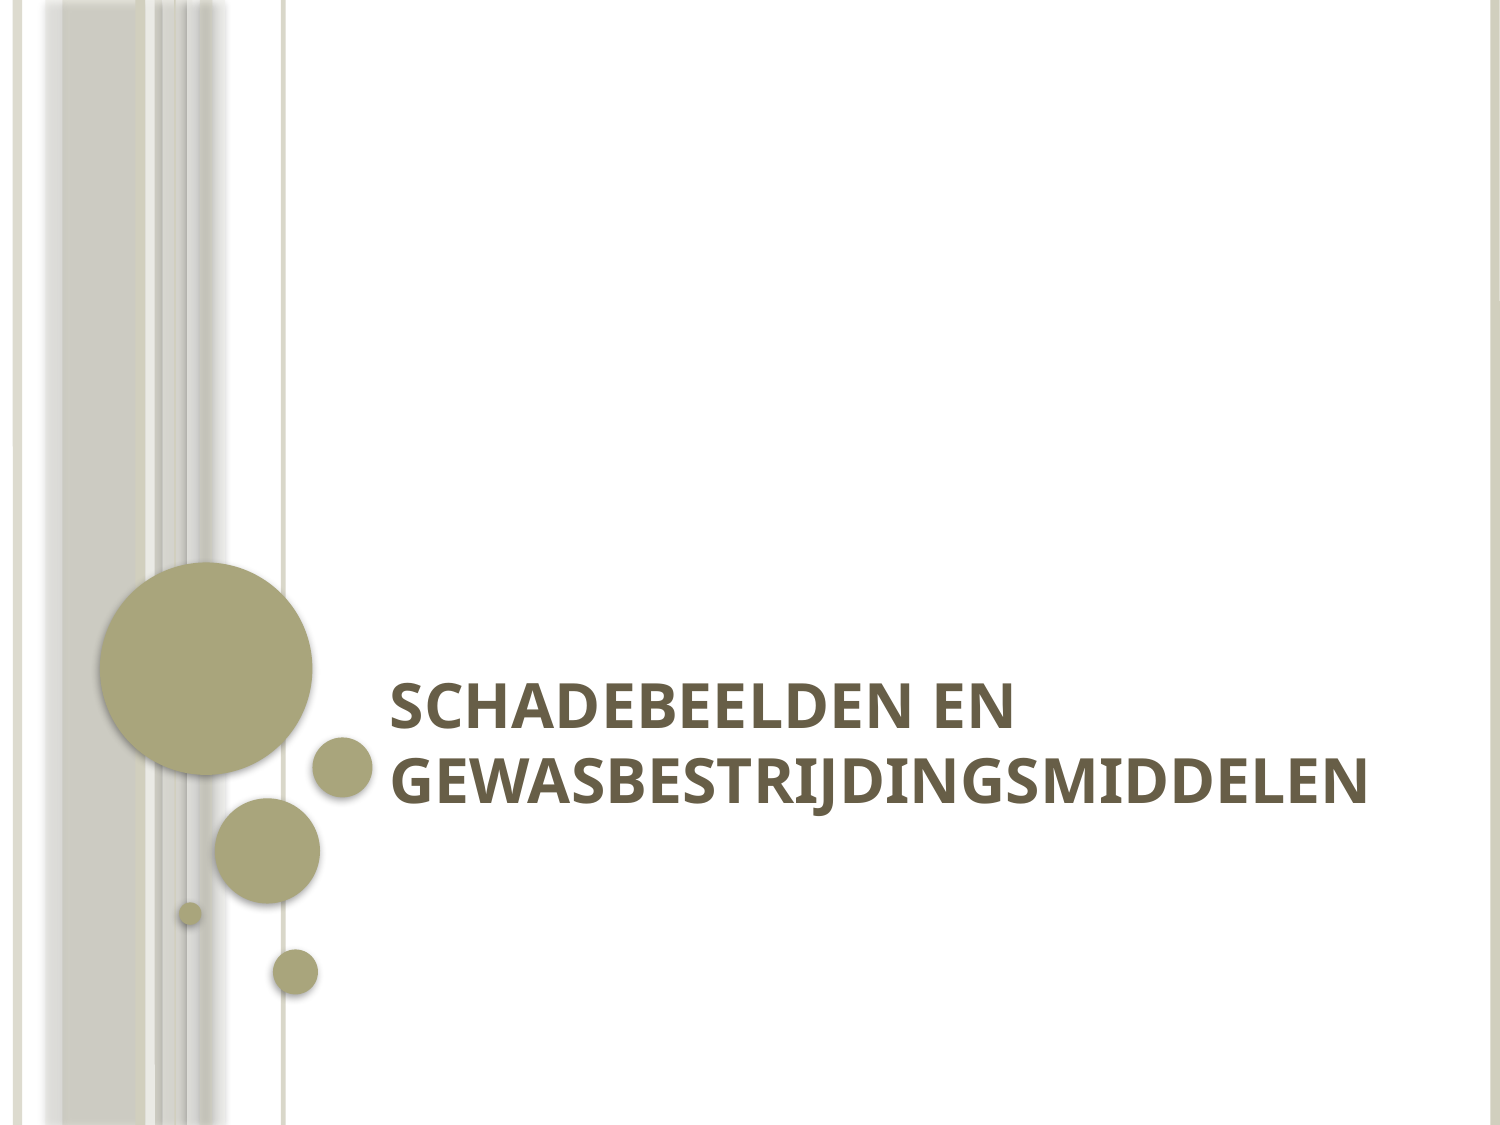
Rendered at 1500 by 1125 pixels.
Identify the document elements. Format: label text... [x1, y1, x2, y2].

title Schadebeelden en gewasbestrijdingsmiddelen [375, 512, 1388, 824]
